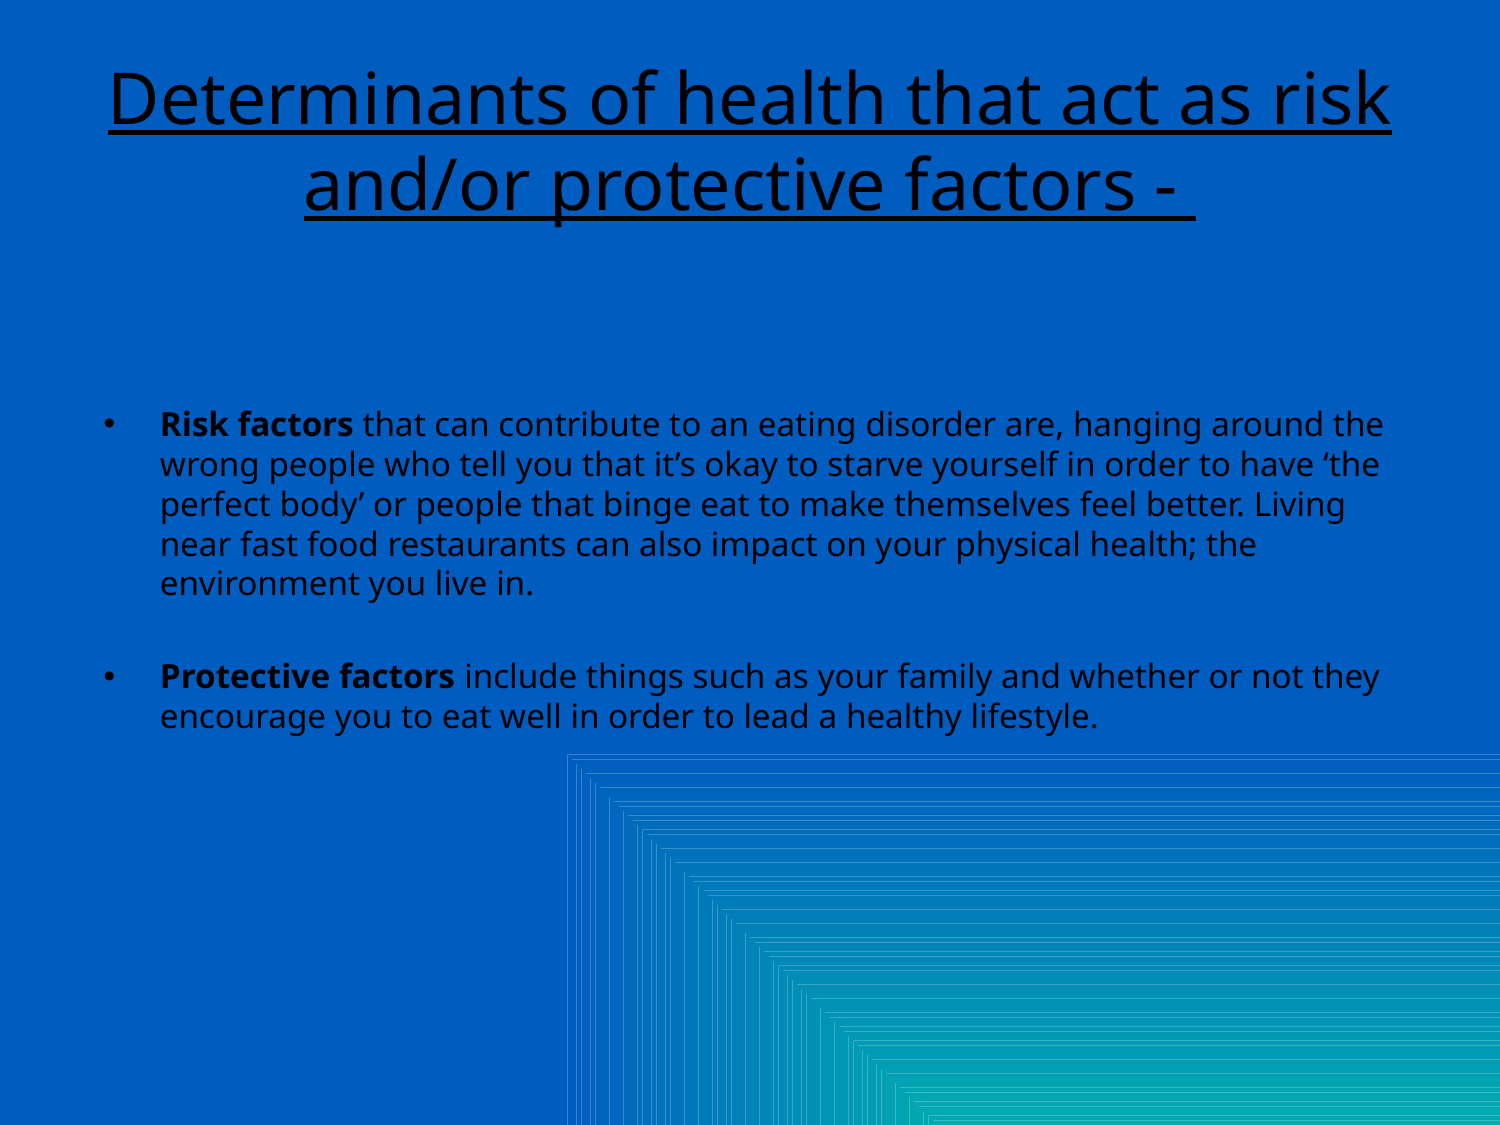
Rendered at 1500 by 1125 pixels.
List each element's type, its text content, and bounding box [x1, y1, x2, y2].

title Determinants of health that act as risk and/or protective factors - [75, 45, 1425, 233]
list Risk factors that can contribute to an eating disorder are, hanging around the wrong people who tell you that it’s okay to starve yourself in order to have ‘the perfect body’ or people that binge eat to make themselves feel better. Living near fast food restaurants can also impact on your physical health; the environment you live in. Protective factors include things such as your family and whether or not they encourage you to eat well in order to lead a healthy lifestyle. [88, 302, 1414, 970]
